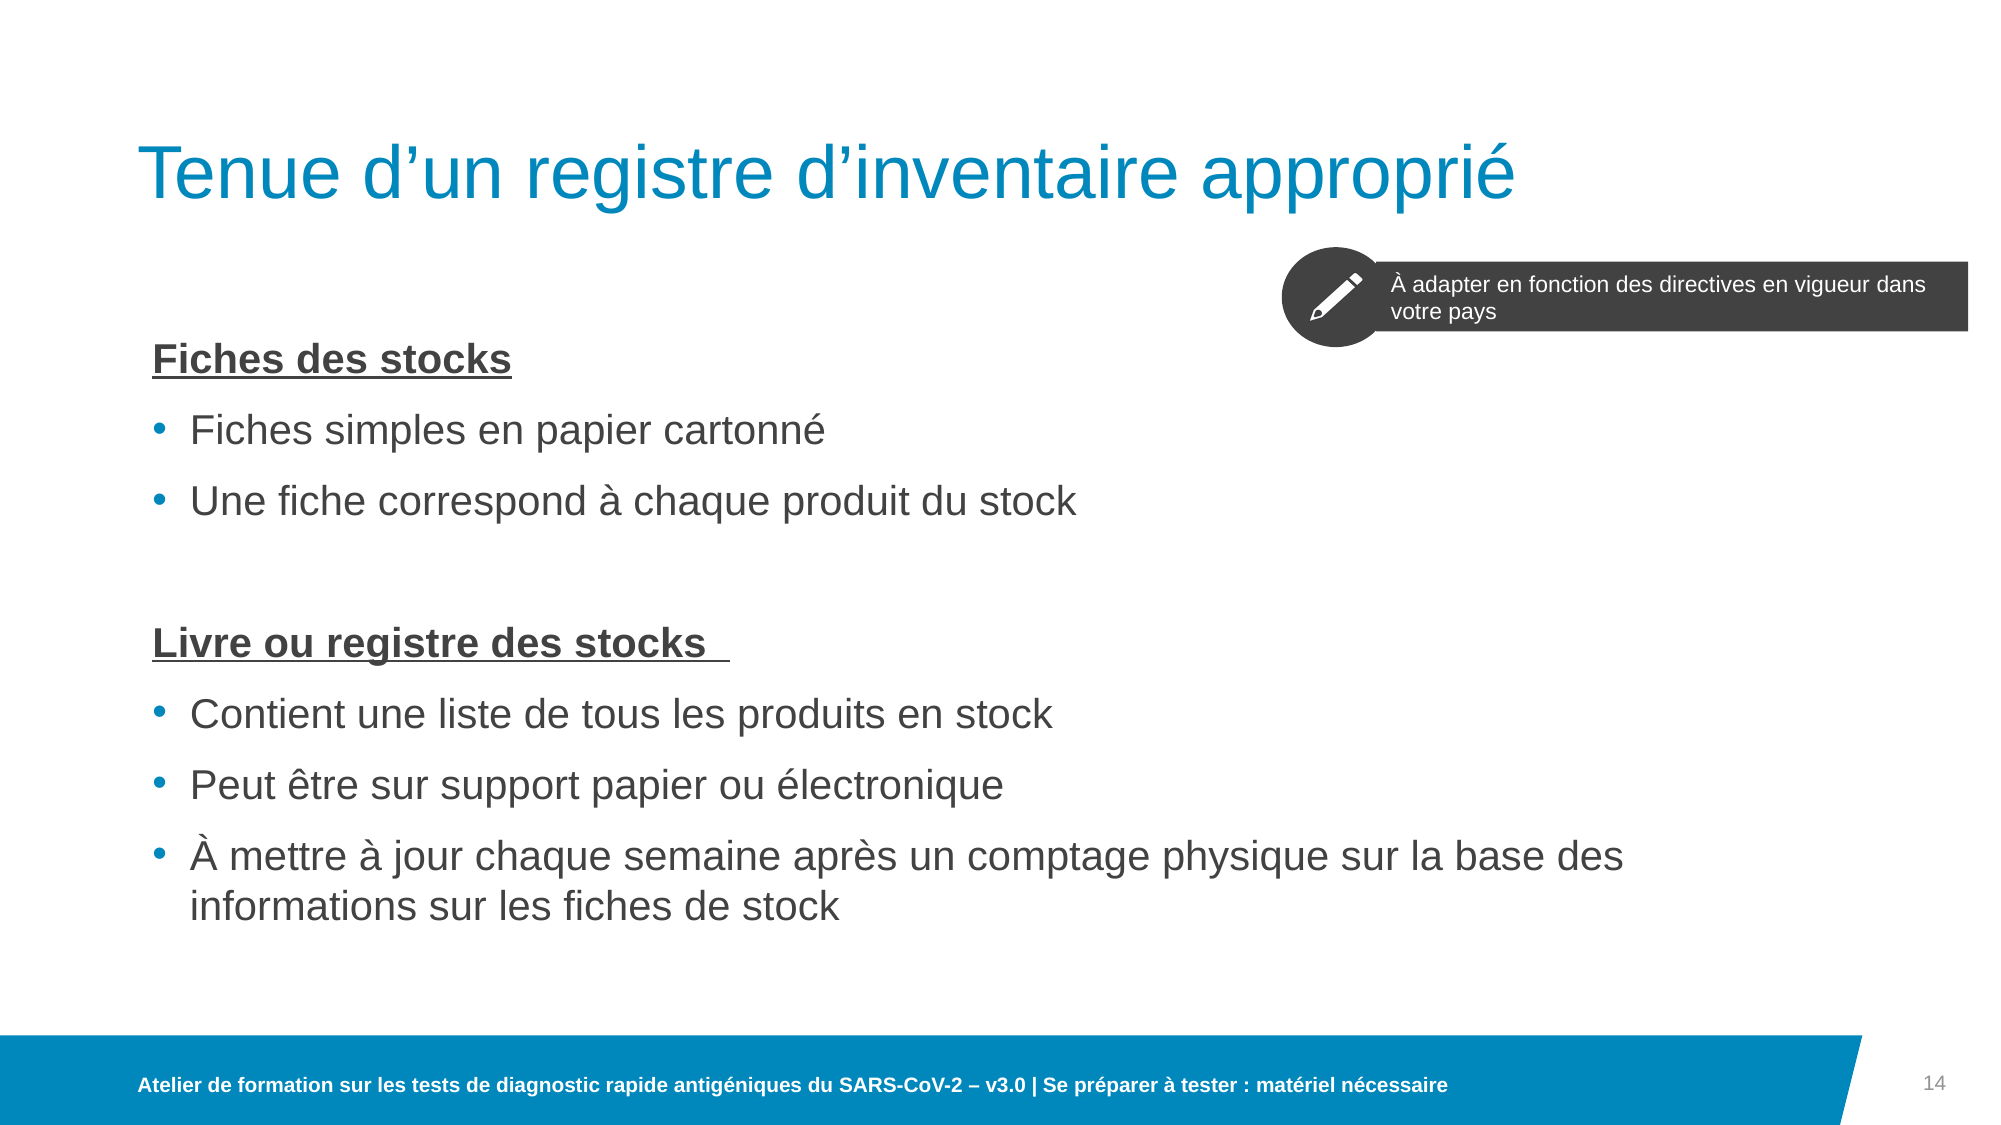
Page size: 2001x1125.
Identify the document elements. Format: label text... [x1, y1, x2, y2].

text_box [1282, 248, 1969, 347]
title Tenue d’un registre d’inventaire approprié [137, 59, 1863, 215]
footer Atelier de formation sur les tests de diagnostic rapide antigéniques du SARS-CoV-2 – v3.0 | Se préparer à tester : matériel nécessaire [137, 1042, 1536, 1125]
list Fiches des stocks Fiches simples en papier cartonné Une fiche correspond à chaque produit du stock Livre ou registre des stocks Contient une liste de tous les produits en stock Peut être sur support papier ou électronique À mettre à jour chaque semaine après un comptage physique sur la base des informations sur les fiches de stock [137, 324, 1863, 1054]
slide_number 14 [1862, 1035, 1947, 1125]
